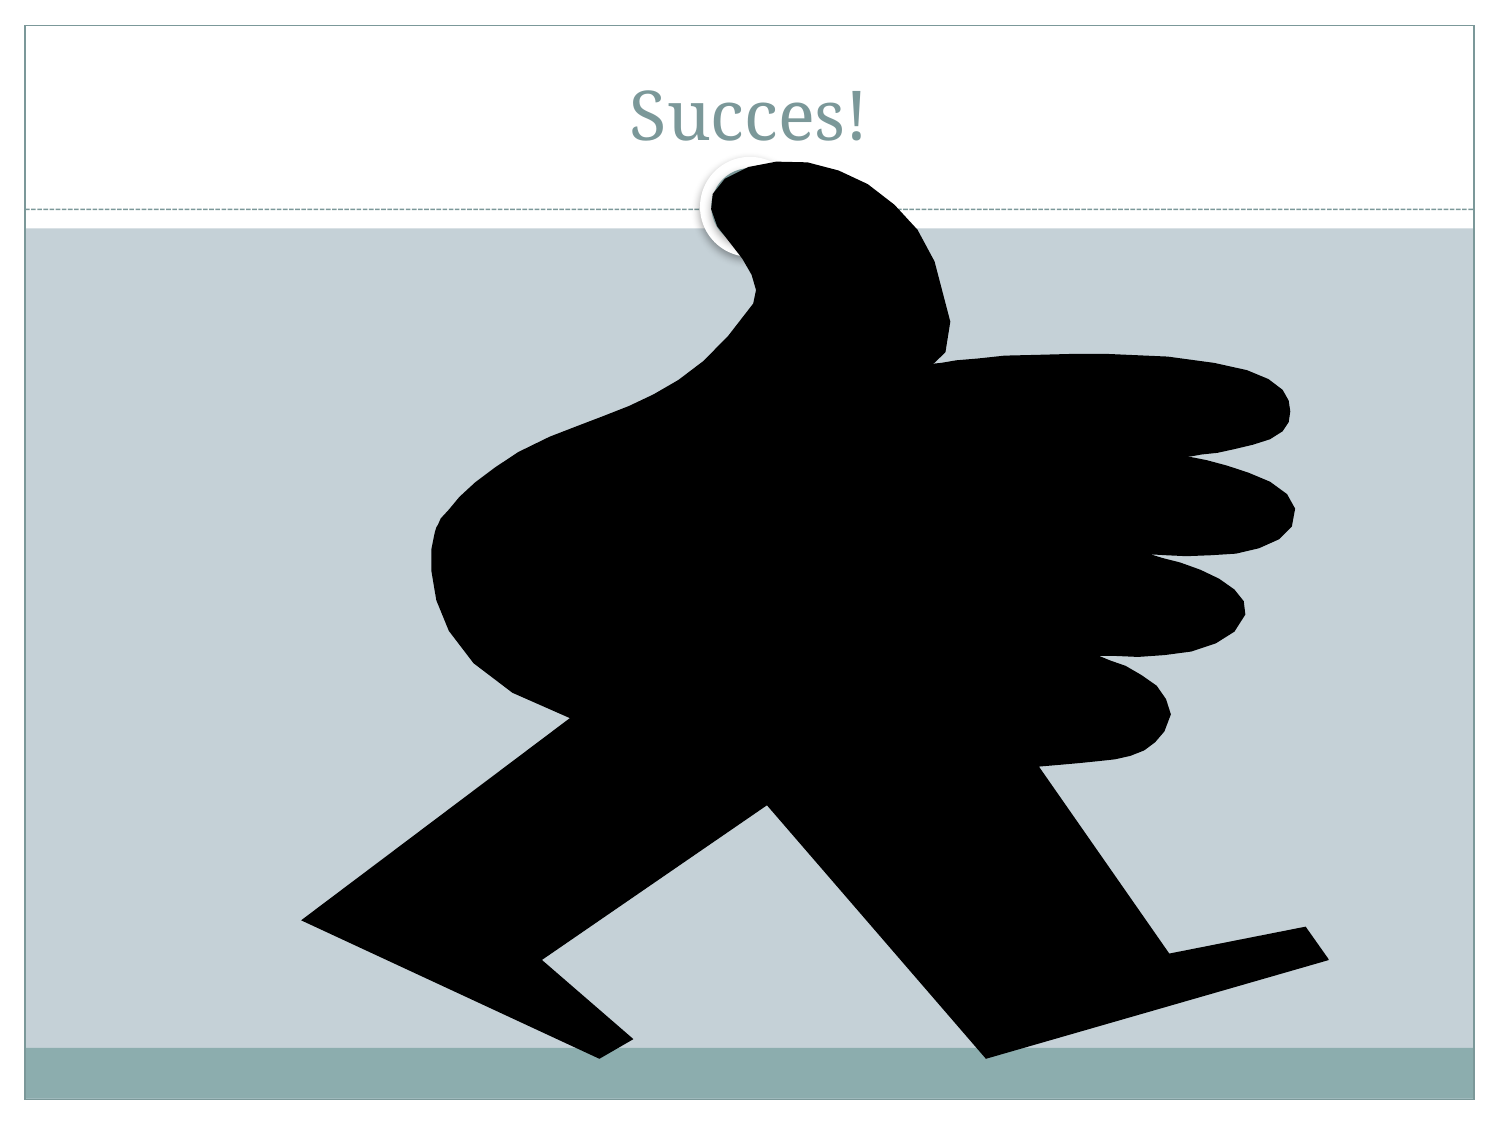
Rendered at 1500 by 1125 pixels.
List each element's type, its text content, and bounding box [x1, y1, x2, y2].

title Succes! [49, 37, 1450, 162]
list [300, 136, 1329, 1059]
